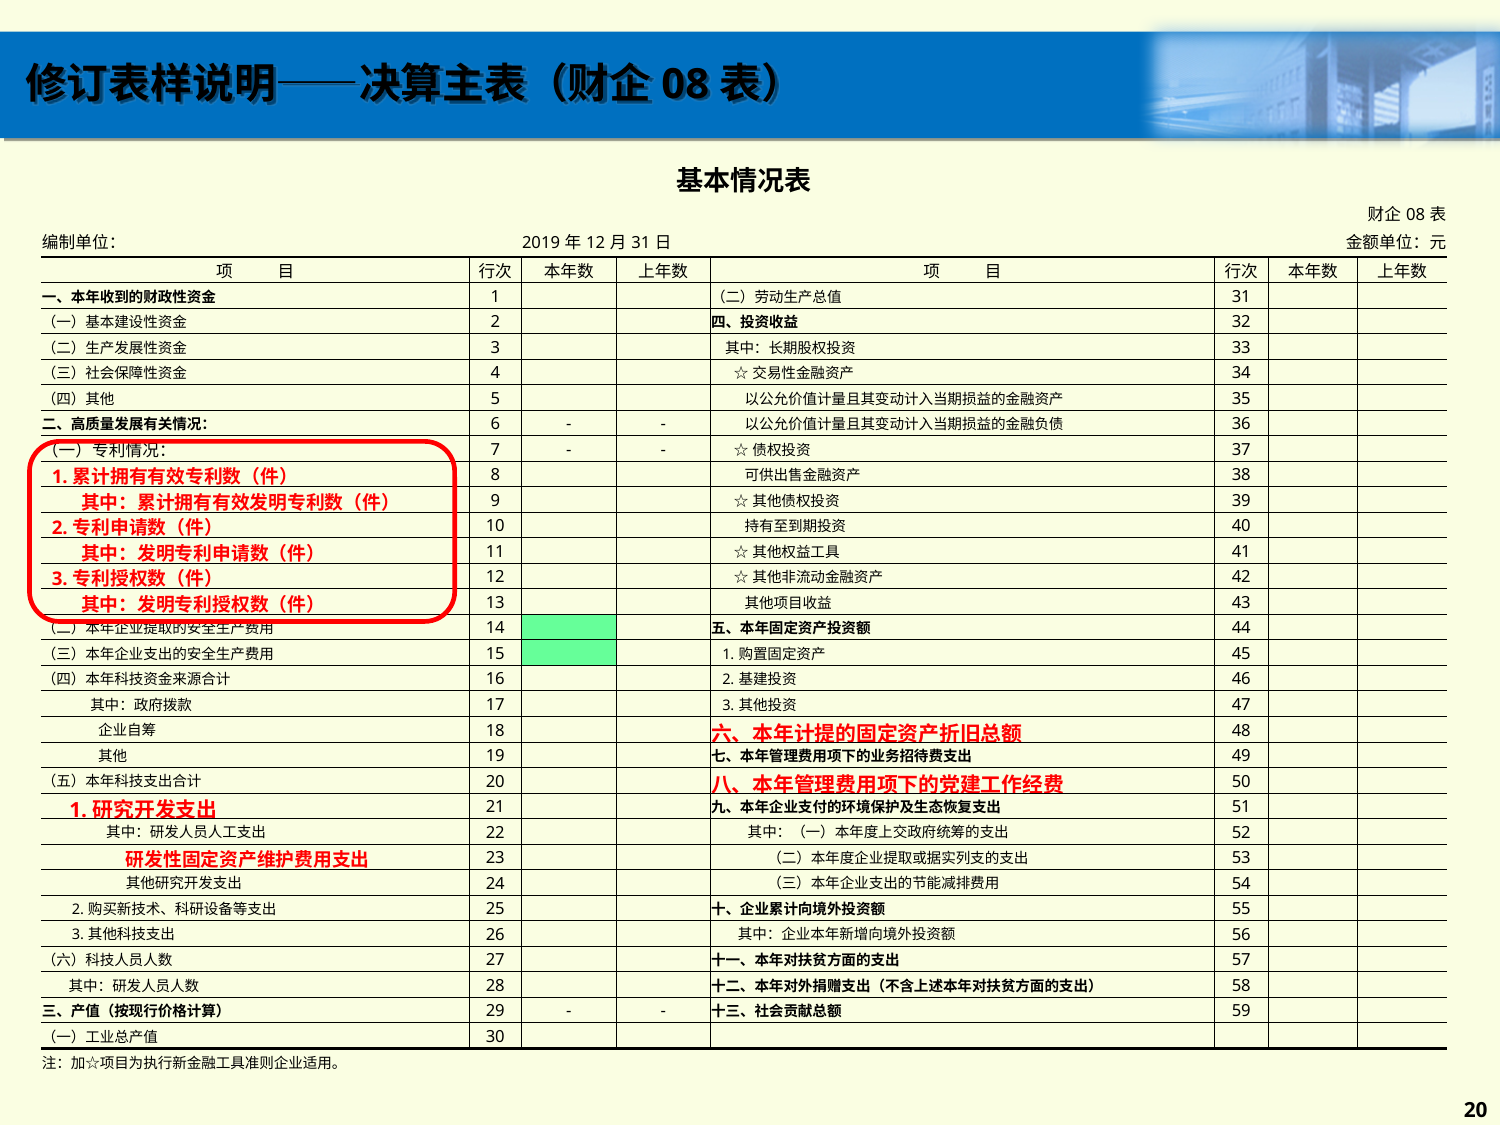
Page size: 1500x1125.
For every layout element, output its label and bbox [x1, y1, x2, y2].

table_cell [711, 513, 1214, 537]
table_cell [470, 845, 521, 869]
table_cell [711, 411, 1214, 435]
table_cell [470, 691, 521, 716]
table_cell [617, 845, 710, 869]
table_cell [711, 972, 1214, 997]
table_cell [617, 487, 710, 512]
table_cell [41, 640, 469, 665]
table_cell [1269, 717, 1357, 742]
table_cell [41, 896, 469, 920]
table_cell [1358, 947, 1447, 971]
table_cell [41, 411, 469, 435]
table_cell [1215, 615, 1268, 639]
table_cell [1269, 896, 1357, 920]
table_cell [41, 743, 469, 767]
table_cell [41, 283, 469, 308]
table_cell [1358, 283, 1447, 308]
table_cell [1215, 283, 1268, 308]
table_cell [1358, 998, 1447, 1022]
table_header [41, 156, 1447, 200]
table_cell [1358, 385, 1447, 410]
table_cell [1358, 334, 1447, 359]
table_cell [522, 1023, 616, 1047]
table_cell [1269, 538, 1357, 563]
table_cell [1269, 589, 1357, 614]
table_cell [711, 258, 1214, 282]
table_cell [711, 666, 1214, 690]
table_cell [617, 334, 710, 359]
table_cell [41, 691, 469, 716]
table_cell [1358, 794, 1447, 818]
table_cell [522, 794, 616, 818]
table_cell [1215, 947, 1268, 971]
table_cell [522, 487, 616, 512]
table_cell [1269, 743, 1357, 767]
table_cell [1215, 564, 1268, 588]
table_cell [1358, 743, 1447, 767]
table_cell [1269, 691, 1357, 716]
table_cell [711, 743, 1214, 767]
table_cell [617, 870, 710, 895]
table_cell [41, 870, 469, 895]
table_cell [1269, 360, 1357, 384]
table_cell [711, 640, 1214, 665]
table_cell [470, 589, 521, 614]
table_cell [1358, 870, 1447, 895]
table_cell [1358, 513, 1447, 537]
table_cell [41, 947, 469, 971]
table_cell [711, 436, 1214, 461]
table_cell [470, 564, 521, 588]
table_cell [1215, 334, 1268, 359]
table_cell [41, 666, 469, 690]
table_cell [617, 283, 710, 308]
table_cell [41, 845, 469, 869]
table_cell [522, 717, 616, 742]
table_cell [1269, 309, 1357, 333]
table_cell [1215, 998, 1268, 1022]
table_cell [41, 385, 469, 410]
table_cell [617, 947, 710, 971]
table_cell [1215, 743, 1268, 767]
table_cell [711, 794, 1214, 818]
table_cell [41, 1050, 1447, 1075]
table_cell [470, 283, 521, 308]
table_cell [470, 309, 521, 333]
table_cell [1215, 589, 1268, 614]
table_cell [1269, 640, 1357, 665]
table_cell [1215, 538, 1268, 563]
table_cell [454, 462, 469, 486]
table_cell [1215, 870, 1268, 895]
table_cell [41, 258, 469, 282]
table_cell [1215, 972, 1268, 997]
table_cell [522, 360, 616, 384]
table_cell [470, 1023, 521, 1047]
table_cell [617, 691, 710, 716]
table_cell [1358, 717, 1447, 742]
table_cell [617, 462, 710, 486]
table_cell [1215, 436, 1268, 461]
table_cell [1269, 768, 1357, 793]
table_cell [41, 717, 469, 742]
table_cell [1269, 411, 1357, 435]
table_cell [470, 513, 521, 537]
table_cell [522, 385, 616, 410]
table_cell [617, 615, 710, 639]
table_cell [1215, 513, 1268, 537]
table_cell [711, 564, 1214, 588]
table_cell [1358, 360, 1447, 384]
table_cell [1269, 487, 1357, 512]
table_cell [522, 334, 616, 359]
table_cell [1358, 1023, 1447, 1047]
table_cell [617, 717, 710, 742]
table_cell [617, 794, 710, 818]
table_cell [1269, 462, 1357, 486]
table_cell [1358, 921, 1447, 946]
table_cell [522, 870, 616, 895]
table_cell [470, 743, 521, 767]
table_cell [522, 947, 616, 971]
table_cell [617, 921, 710, 946]
table_cell [41, 794, 469, 818]
table_cell [1358, 538, 1447, 563]
table_cell [1215, 360, 1268, 384]
table_cell [41, 334, 469, 359]
table_cell [617, 411, 710, 435]
table_cell [1215, 462, 1268, 486]
table_cell [470, 768, 521, 793]
table_cell [1215, 487, 1268, 512]
table_cell [1215, 896, 1268, 920]
table_cell [1215, 411, 1268, 435]
table_cell [1358, 615, 1447, 639]
table_cell [41, 615, 469, 639]
table_cell [1215, 666, 1268, 690]
table_cell [522, 666, 616, 690]
table_cell [617, 538, 710, 563]
table_cell [1215, 717, 1268, 742]
table_cell [1269, 334, 1357, 359]
table_cell [1358, 487, 1447, 512]
table_cell [1215, 258, 1268, 282]
table_cell [711, 717, 1214, 742]
table_cell [1215, 819, 1268, 844]
table_cell [470, 385, 521, 410]
table_cell [617, 640, 710, 665]
table_cell [711, 615, 1214, 639]
table_cell [1269, 794, 1357, 818]
table_cell [711, 870, 1214, 895]
table_cell [522, 589, 616, 614]
picture [1136, 14, 1500, 153]
table_cell [1269, 1023, 1357, 1047]
table_cell [1269, 845, 1357, 869]
table_cell [522, 845, 616, 869]
table_cell [470, 998, 521, 1022]
table_cell [1358, 436, 1447, 461]
table_cell [1215, 768, 1268, 793]
table_cell [470, 487, 521, 512]
table_cell [617, 1023, 710, 1047]
table_cell [470, 794, 521, 818]
table_cell [522, 411, 616, 435]
table_cell [1358, 666, 1447, 690]
table_cell [522, 921, 616, 946]
table_cell [470, 666, 521, 690]
table_cell [522, 743, 616, 767]
table_cell [617, 896, 710, 920]
table_cell [711, 998, 1214, 1022]
table_cell [711, 1023, 1214, 1047]
table_cell [1215, 640, 1268, 665]
table_cell [1269, 972, 1357, 997]
table_cell [455, 487, 469, 512]
table_cell [711, 921, 1214, 946]
table_cell [41, 200, 1447, 256]
table_cell [711, 896, 1214, 920]
table_cell [617, 360, 710, 384]
table_cell [617, 666, 710, 690]
table_cell [455, 513, 469, 537]
table_cell [470, 947, 521, 971]
table_cell [1358, 589, 1447, 614]
table_cell [617, 998, 710, 1022]
title [10, 49, 1140, 252]
table_cell [522, 896, 616, 920]
table_cell [1215, 385, 1268, 410]
table_cell [522, 513, 616, 537]
table_cell [522, 972, 616, 997]
table_cell [711, 385, 1214, 410]
table_cell [711, 487, 1214, 512]
table_cell [470, 819, 521, 844]
table_cell [1269, 436, 1357, 461]
table_cell [617, 513, 710, 537]
table_cell [617, 564, 710, 588]
table_cell [1269, 258, 1357, 282]
table_cell [617, 309, 710, 333]
table_cell [470, 462, 521, 486]
table_cell [1358, 640, 1447, 665]
table_cell [1269, 947, 1357, 971]
table_cell [522, 283, 616, 308]
table_cell [711, 462, 1214, 486]
table_cell [1215, 1023, 1268, 1047]
table_cell [617, 768, 710, 793]
table_cell [1215, 309, 1268, 333]
table_cell [1358, 309, 1447, 333]
table_cell [1358, 972, 1447, 997]
table_cell [522, 258, 616, 282]
table_cell [1269, 870, 1357, 895]
table_cell [522, 538, 616, 563]
table_cell [470, 870, 521, 895]
table_cell [41, 436, 469, 461]
table_cell [1358, 564, 1447, 588]
table_cell [1269, 819, 1357, 844]
table_cell [470, 972, 521, 997]
table_cell [455, 538, 469, 563]
table_cell [1215, 691, 1268, 716]
table_cell [1269, 666, 1357, 690]
table_cell [711, 334, 1214, 359]
table_cell [41, 921, 469, 946]
table_cell [522, 640, 616, 665]
table_cell [446, 589, 469, 614]
table_cell [711, 768, 1214, 793]
table_cell [711, 589, 1214, 614]
table_cell [522, 998, 616, 1022]
table_cell [470, 436, 521, 461]
table_cell [522, 436, 616, 461]
table_cell [1269, 921, 1357, 946]
table_cell [41, 309, 469, 333]
table_cell [617, 972, 710, 997]
table_cell [1269, 385, 1357, 410]
table_cell [617, 589, 710, 614]
table_cell [41, 360, 469, 384]
table_cell [711, 309, 1214, 333]
table_cell [1269, 564, 1357, 588]
table_cell [1358, 411, 1447, 435]
table_cell [522, 768, 616, 793]
table_cell [522, 462, 616, 486]
table_cell [617, 819, 710, 844]
table_cell [470, 717, 521, 742]
table_cell [617, 258, 710, 282]
table_cell [1358, 819, 1447, 844]
table_cell [522, 564, 616, 588]
table_cell [1269, 513, 1357, 537]
table_cell [41, 972, 469, 997]
table_cell [711, 538, 1214, 563]
table_cell [1358, 691, 1447, 716]
table_cell [522, 691, 616, 716]
table_cell [470, 334, 521, 359]
table_cell [41, 768, 469, 793]
table_cell [617, 436, 710, 461]
table_cell [1215, 845, 1268, 869]
table_cell [1358, 768, 1447, 793]
table_cell [1358, 462, 1447, 486]
table_cell [470, 896, 521, 920]
table_cell [470, 411, 521, 435]
table_cell [711, 947, 1214, 971]
table_cell [522, 309, 616, 333]
table_cell [470, 360, 521, 384]
text_box [29, 441, 455, 622]
table_cell [1358, 845, 1447, 869]
table_cell [41, 819, 469, 844]
table_cell [711, 819, 1214, 844]
table_cell [1269, 283, 1357, 308]
table_cell [1269, 615, 1357, 639]
table_cell [1358, 896, 1447, 920]
table_cell [41, 998, 469, 1022]
table_cell [470, 921, 521, 946]
table_cell [470, 615, 521, 639]
table_cell [470, 640, 521, 665]
table_cell [522, 615, 616, 639]
table_cell [41, 1023, 469, 1047]
table_cell [711, 360, 1214, 384]
table_cell [455, 564, 469, 588]
table_cell [711, 283, 1214, 308]
table_cell [711, 845, 1214, 869]
table_cell [1269, 998, 1357, 1022]
table_cell [470, 258, 521, 282]
table_cell [1215, 921, 1268, 946]
table_cell [617, 743, 710, 767]
table_cell [1358, 258, 1447, 282]
table_cell [711, 691, 1214, 716]
text_box [1412, 1089, 1500, 1125]
table_cell [1215, 794, 1268, 818]
table_cell [617, 385, 710, 410]
table_cell [522, 819, 616, 844]
table_cell [470, 538, 521, 563]
